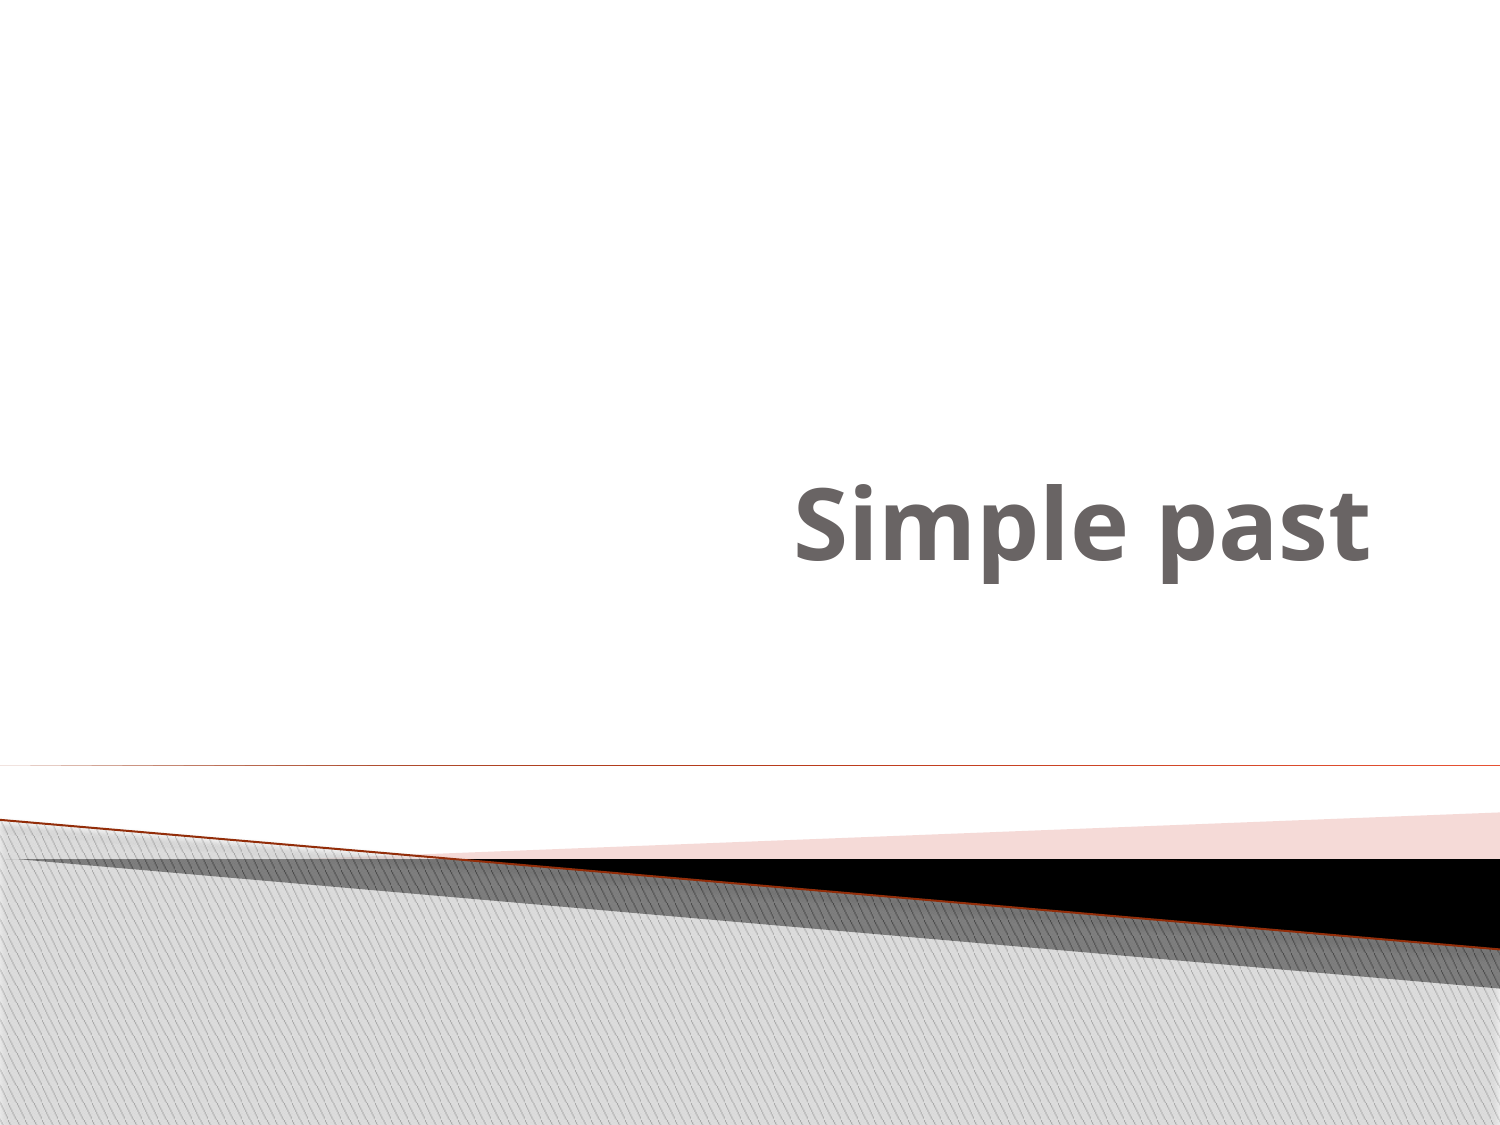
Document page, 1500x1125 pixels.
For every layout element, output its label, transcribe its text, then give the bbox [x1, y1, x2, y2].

title Simple past [112, 287, 1388, 588]
picture [5, 859, 1500, 989]
